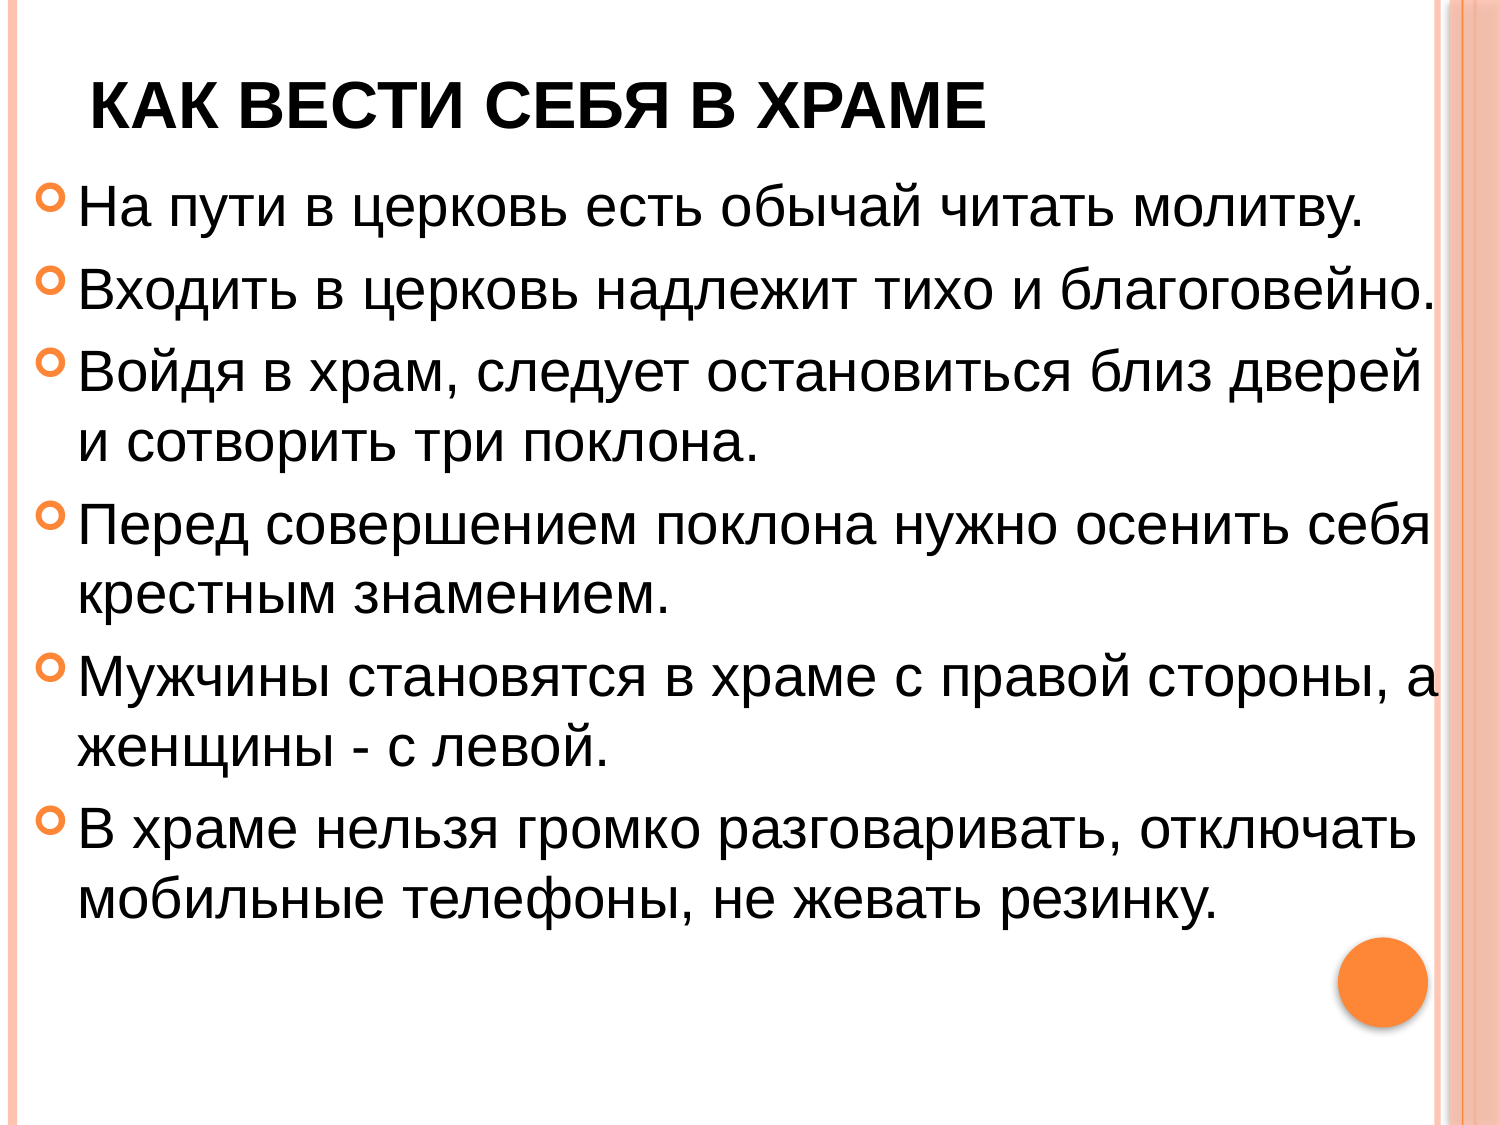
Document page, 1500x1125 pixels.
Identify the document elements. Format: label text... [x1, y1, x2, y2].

title Как вести себя в храме [75, 45, 1300, 149]
list На пути в церковь есть обычай читать молитву. Входить в церковь надлежит тихо и благоговейно. Войдя в храм, следует остановиться близ дверей и сотворить три поклона. Перед совершением поклона нужно осенить себя крестным знамением. Мужчины становятся в храме с правой стороны, а женщины - с левой. В храме нельзя громко разговаривать, отключать мобильные телефоны, не жевать резинку. [17, 160, 1483, 1062]
